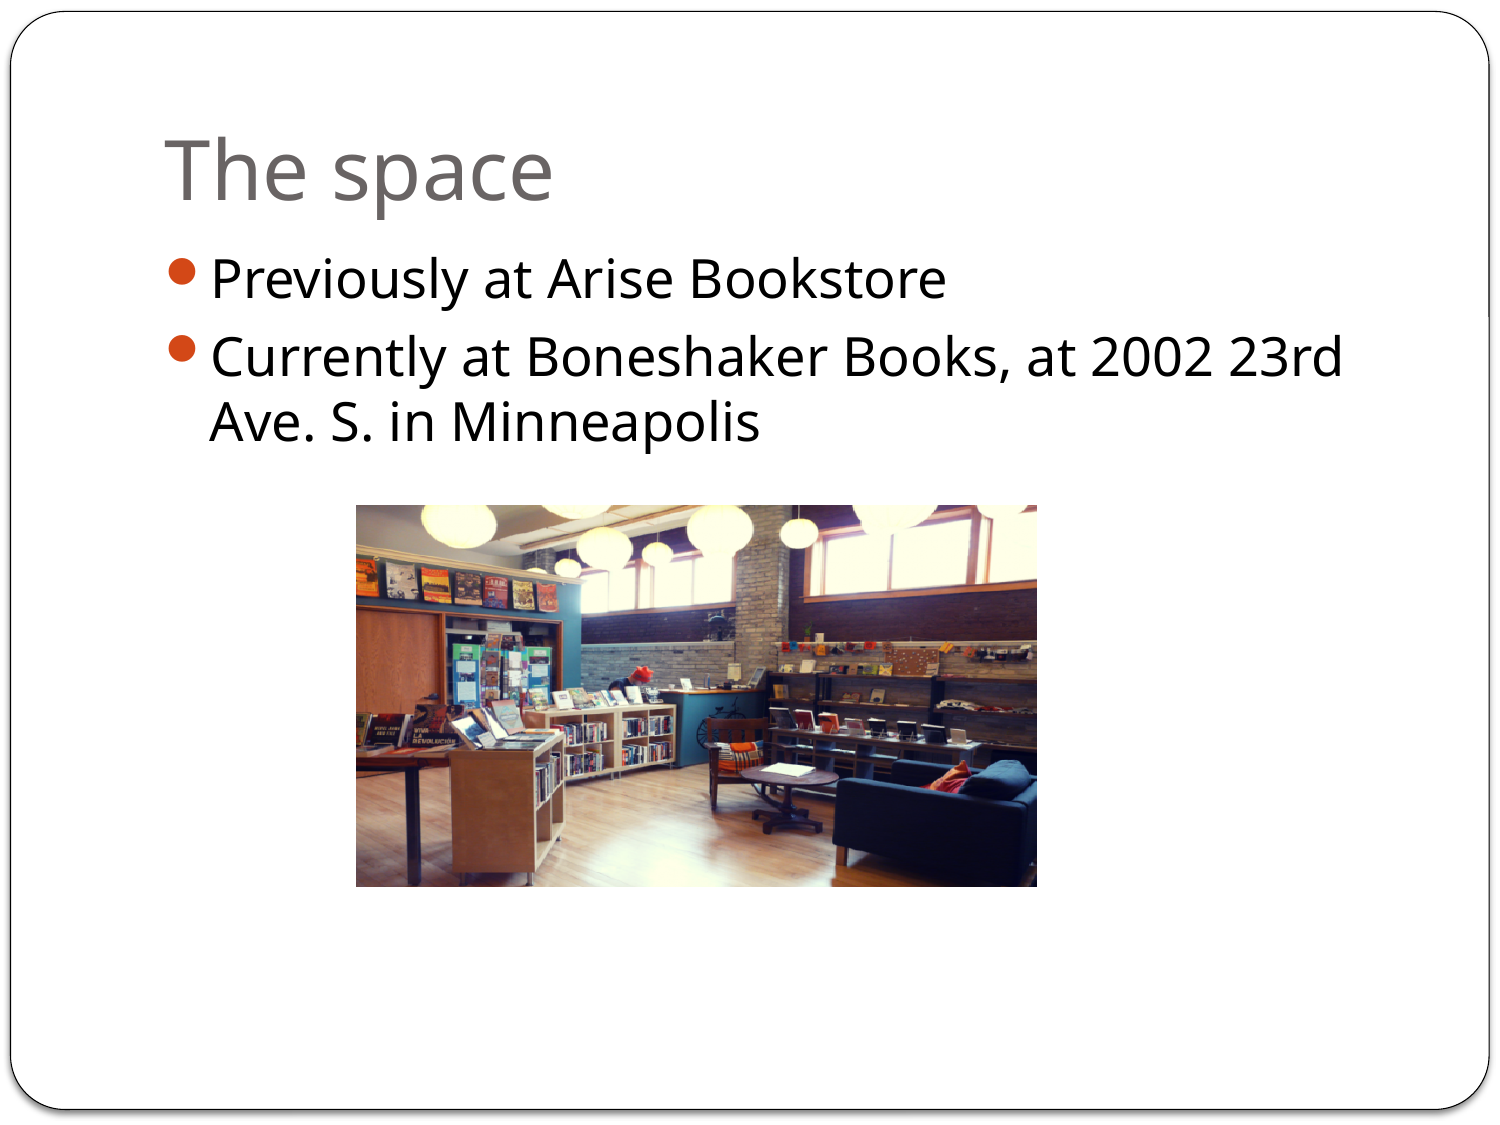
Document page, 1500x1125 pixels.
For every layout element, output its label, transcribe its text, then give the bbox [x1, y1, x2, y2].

picture [356, 505, 1037, 887]
list Previously at Arise Bookstore Currently at Boneshaker Books, at 2002 23rd Ave. S. in Minneapolis [150, 237, 1425, 988]
title The space [150, 45, 1425, 233]
